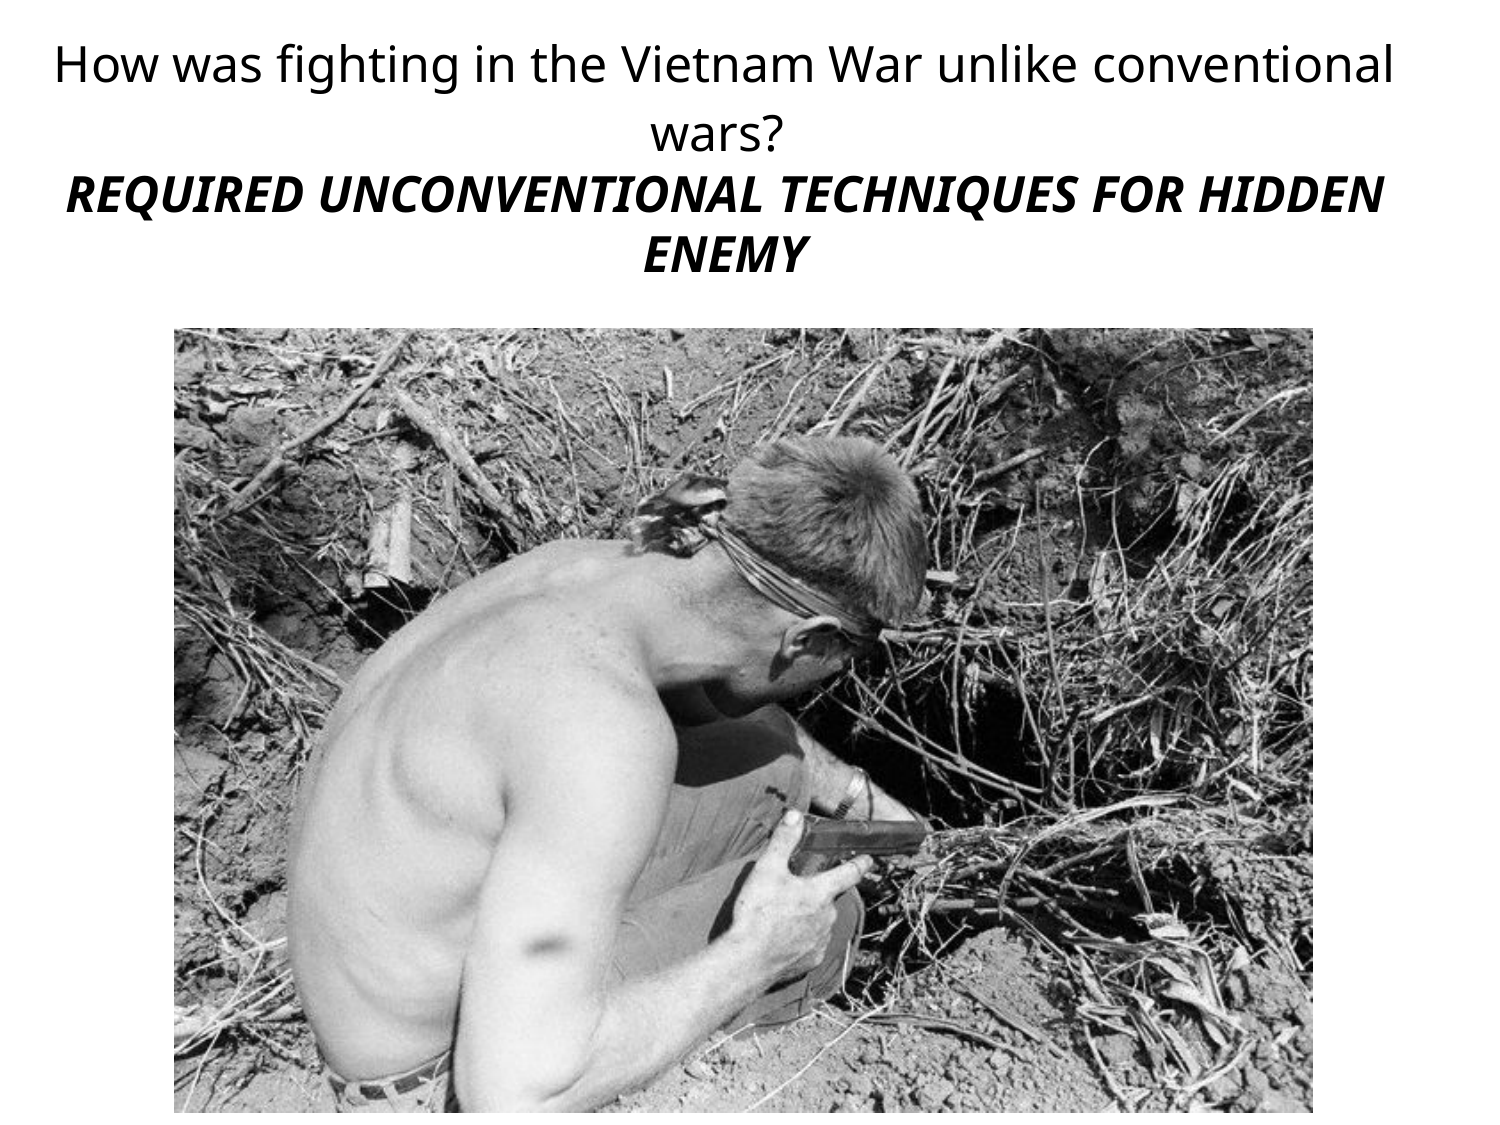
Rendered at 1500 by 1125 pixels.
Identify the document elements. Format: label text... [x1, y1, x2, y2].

text_box How was fighting in the Vietnam War unlike conventional wars? REQUIRED UNCONVENTIONAL TECHNIQUES FOR HIDDEN ENEMY [0, 24, 1450, 322]
picture [174, 328, 1313, 1113]
